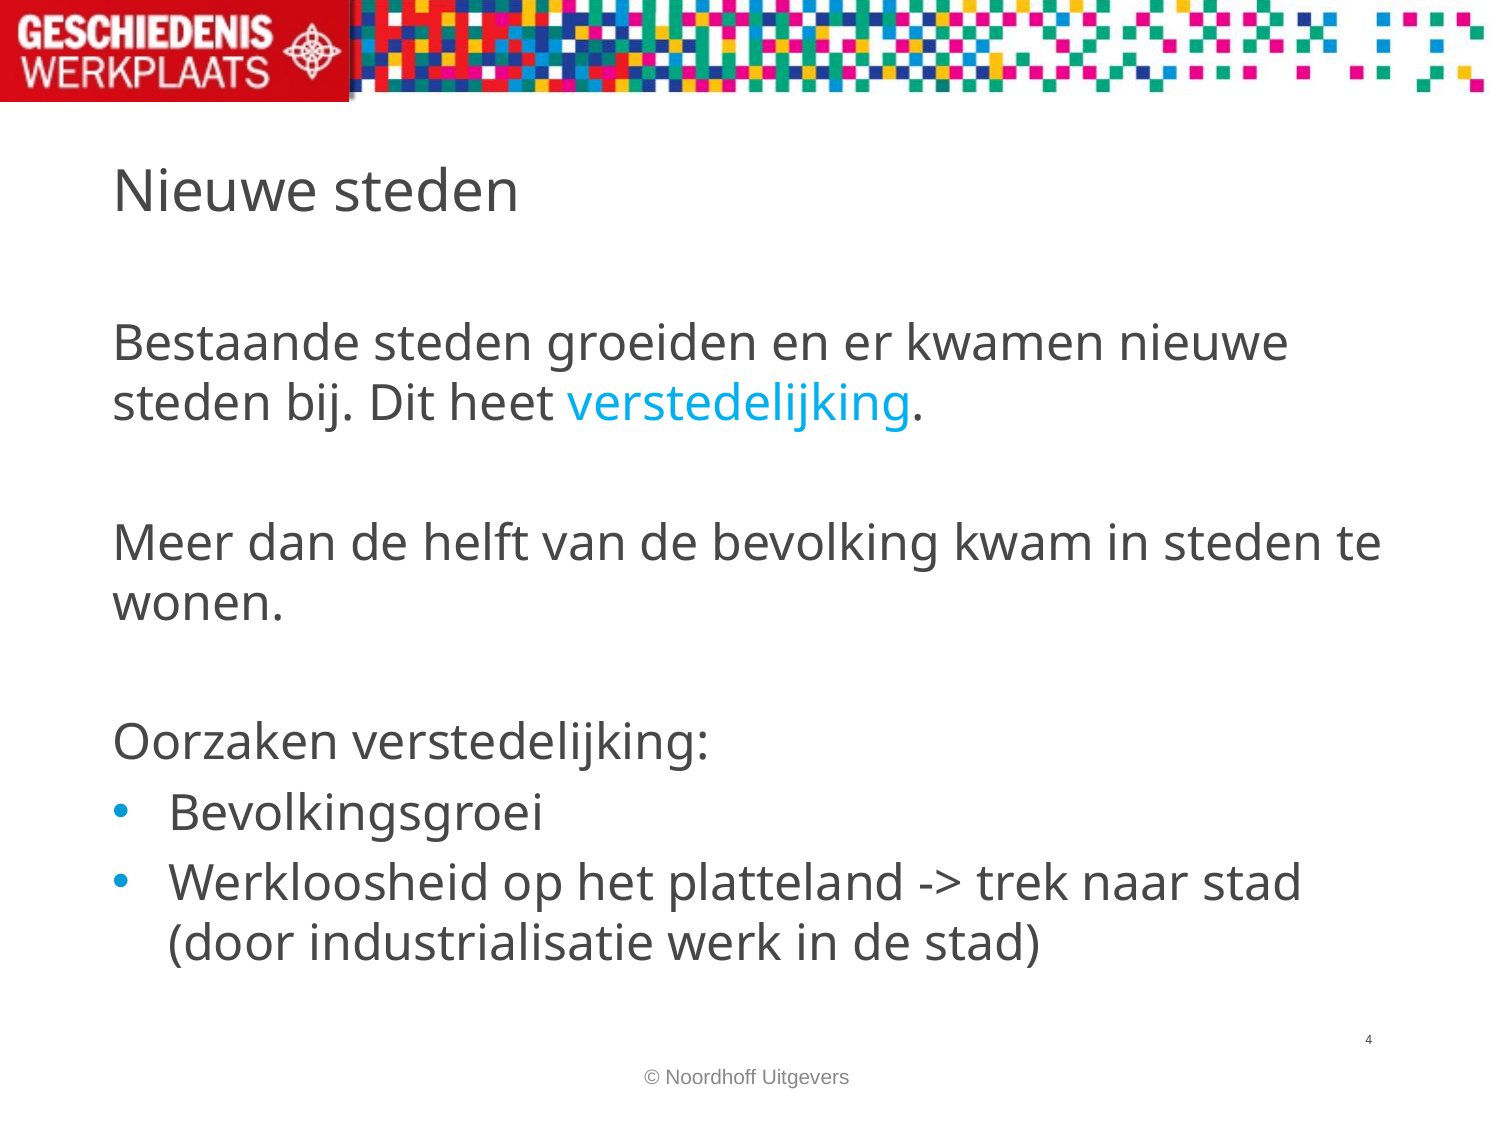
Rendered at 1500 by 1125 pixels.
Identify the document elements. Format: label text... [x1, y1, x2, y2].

title Nieuwe steden [112, 145, 1401, 256]
text_box © Noordhoff Uitgevers [512, 1045, 988, 1106]
slide_number 4 [1325, 1025, 1388, 1063]
list Bestaande steden groeiden en er kwamen nieuwe steden bij. Dit heet verstedelijking. Meer dan de helft van de bevolking kwam in steden te wonen. Oorzaken verstedelijking: Bevolkingsgroei Werkloosheid op het platteland -> trek naar stad (door industrialisatie werk in de stad) [112, 302, 1409, 1024]
picture [0, 0, 1500, 1125]
